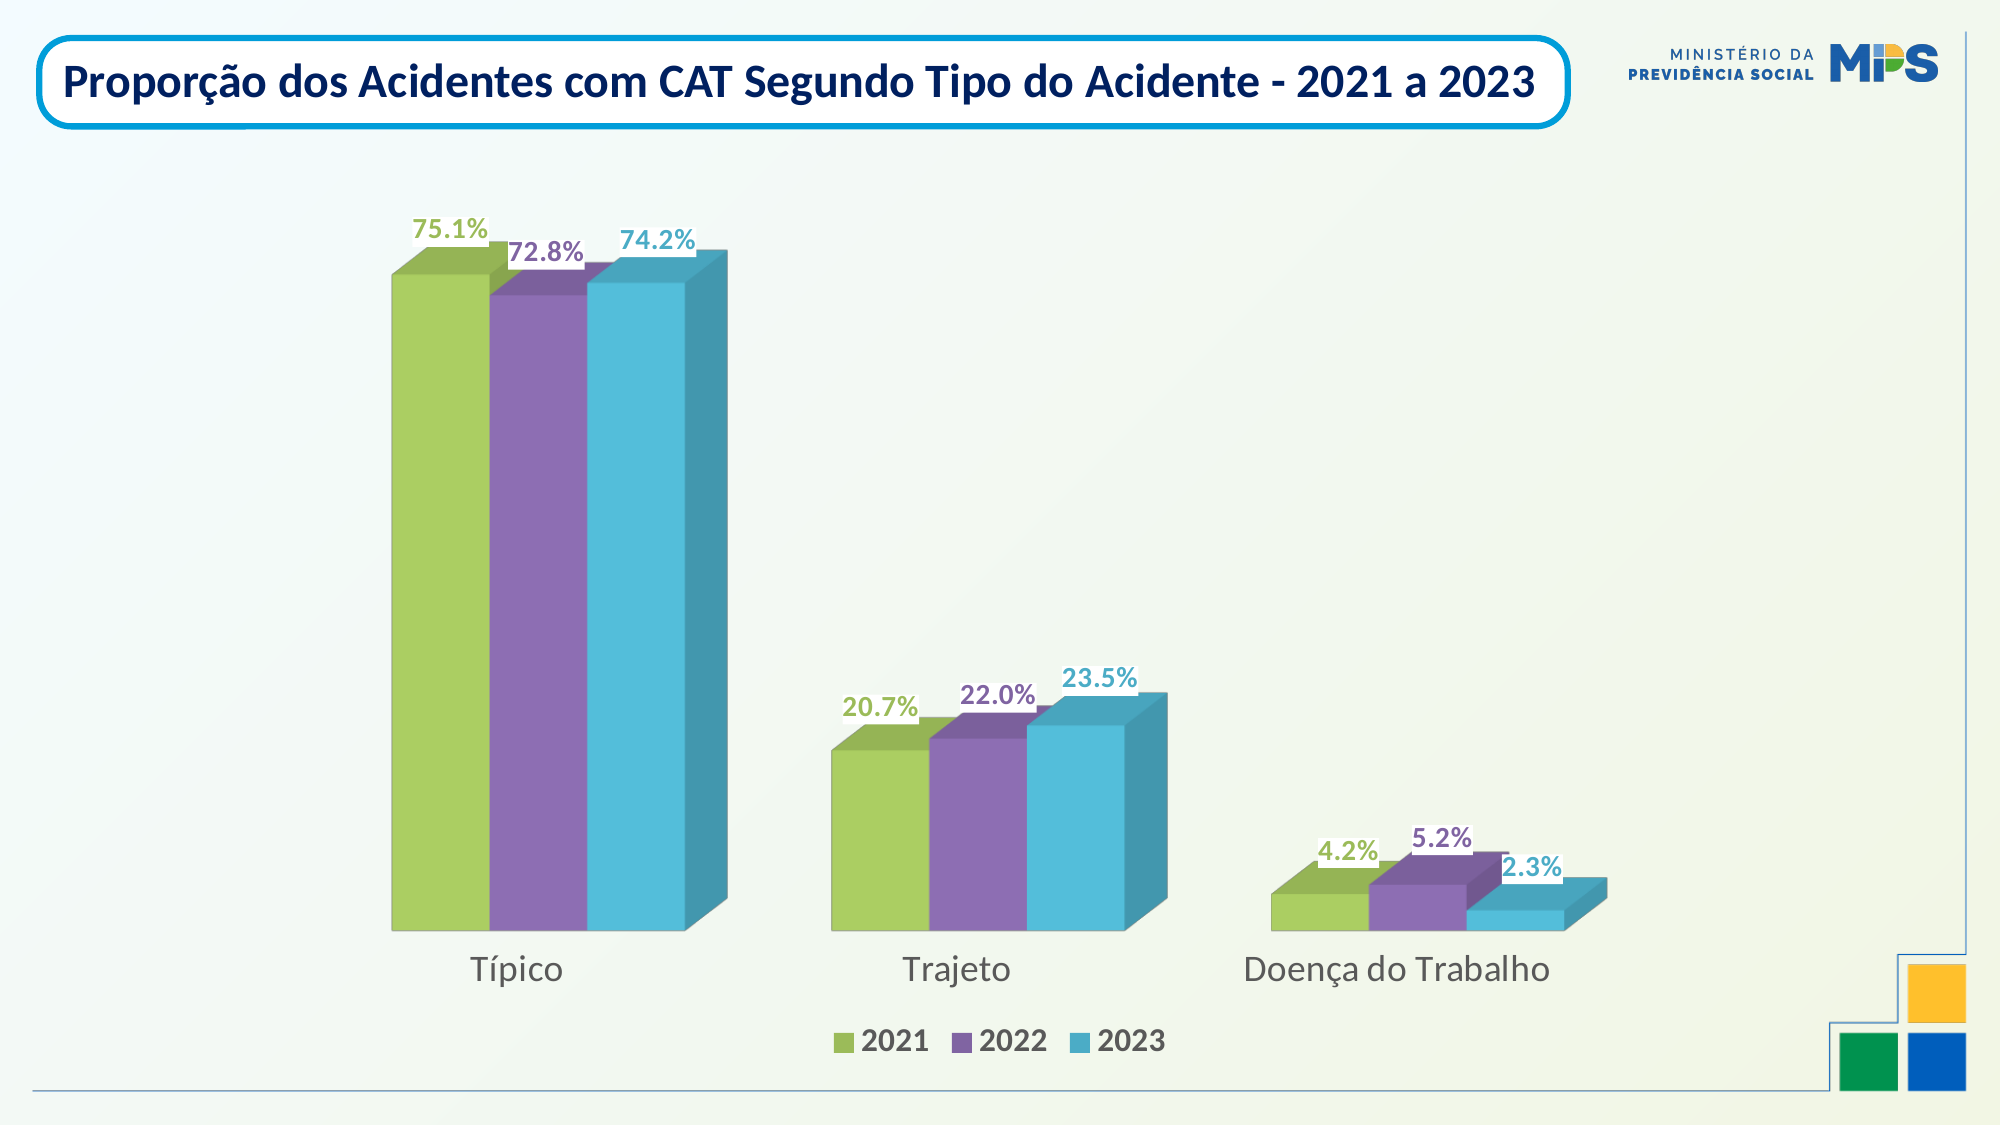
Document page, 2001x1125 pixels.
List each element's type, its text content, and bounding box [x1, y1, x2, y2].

picture [0, 0, 2000, 1125]
chart [249, 165, 1751, 1067]
text_box Proporção dos Acidentes com CAT Segundo Tipo do Acidente - 2021 a 2023 [37, 35, 1570, 129]
